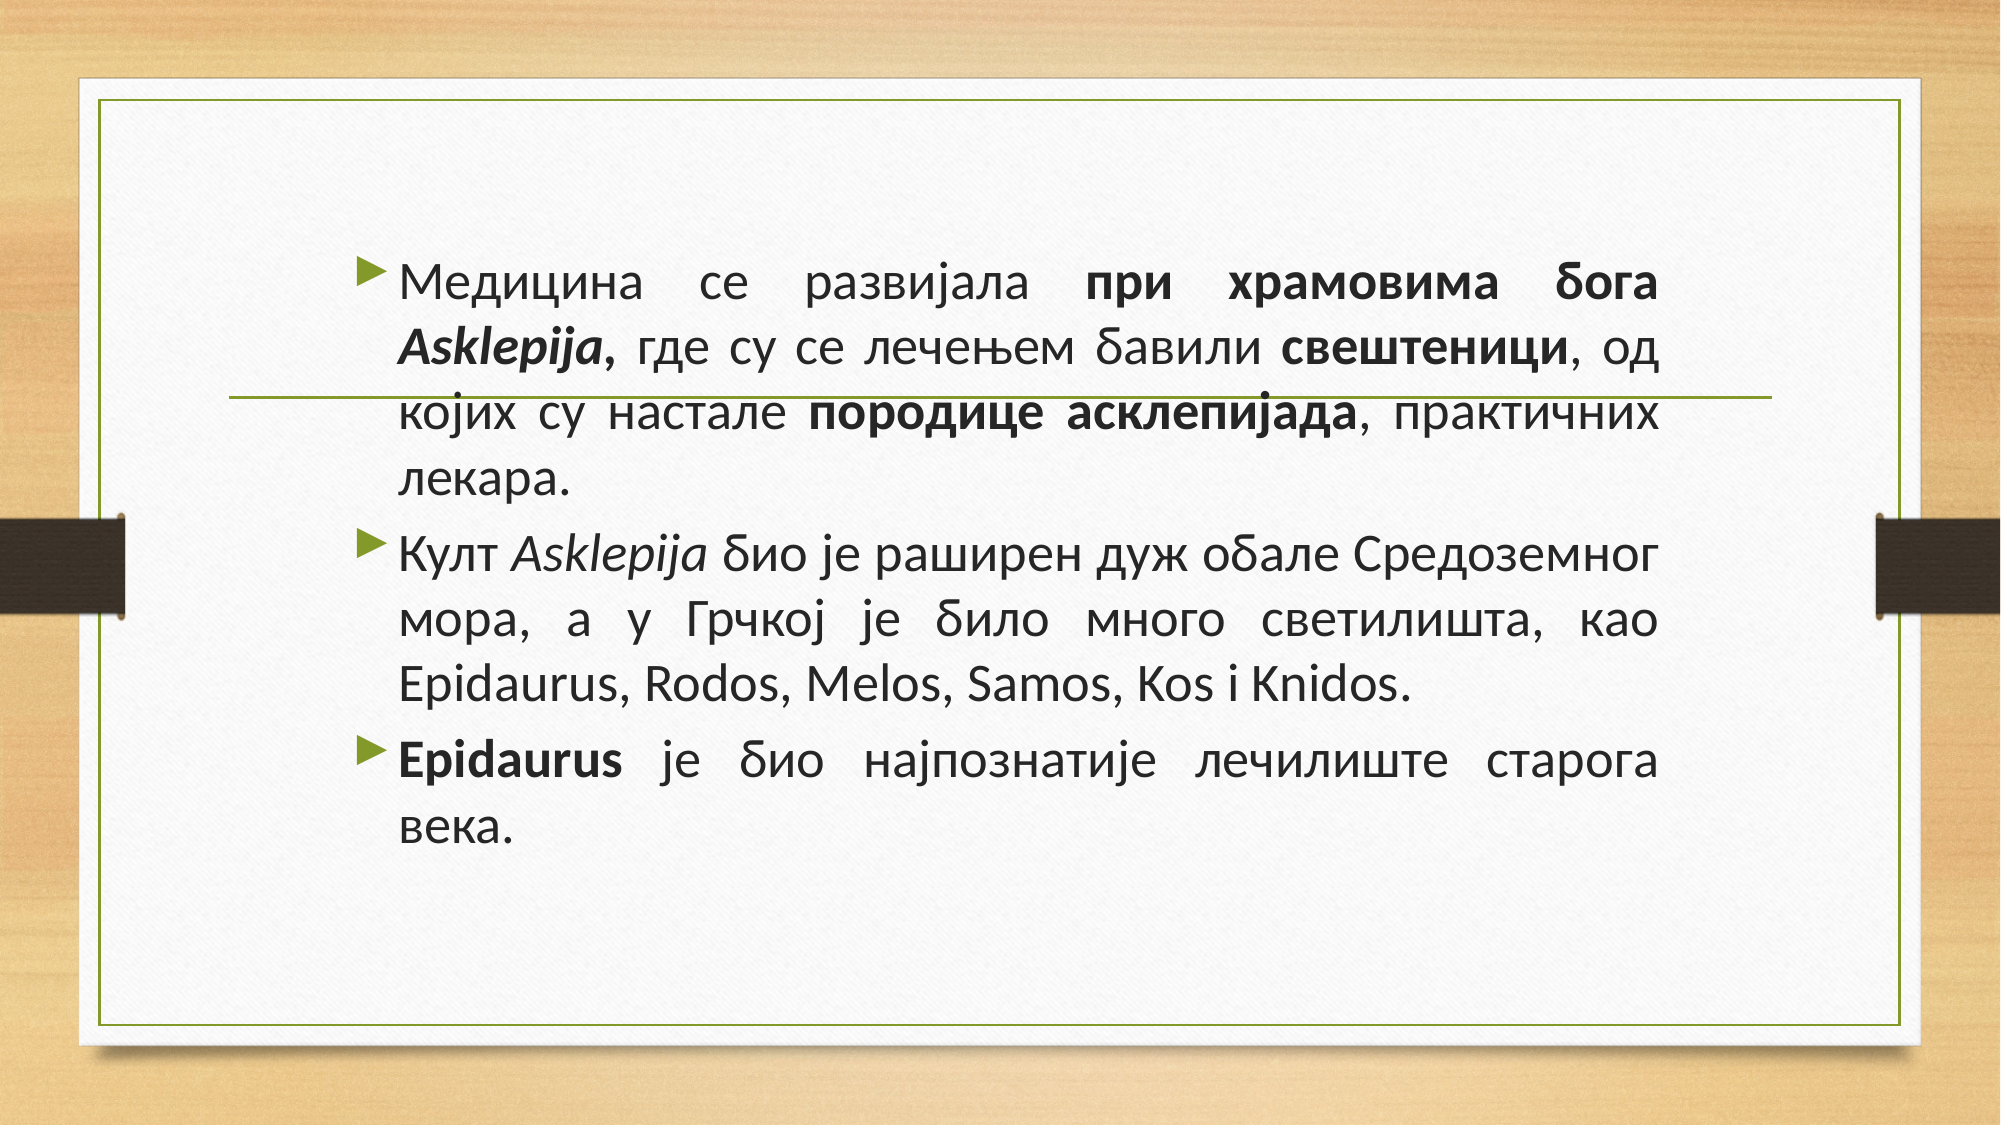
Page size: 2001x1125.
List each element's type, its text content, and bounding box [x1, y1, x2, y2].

list Медицина се развијала при храмовима бога Asklepija, где су се лечењем бавили свештеници, од којих су настале породице асклепијада, практичних лекара. Култ Asklepija био је раширен дуж обале Средоземног мора, а у Грчкој је било много светилишта, као Epidaurus, Rodos, Melos, Samos, Kos i Knidos. Epidaurus је био најпознатије лечилиште старога века. [324, 237, 1675, 913]
picture [0, 0, 2001, 1125]
